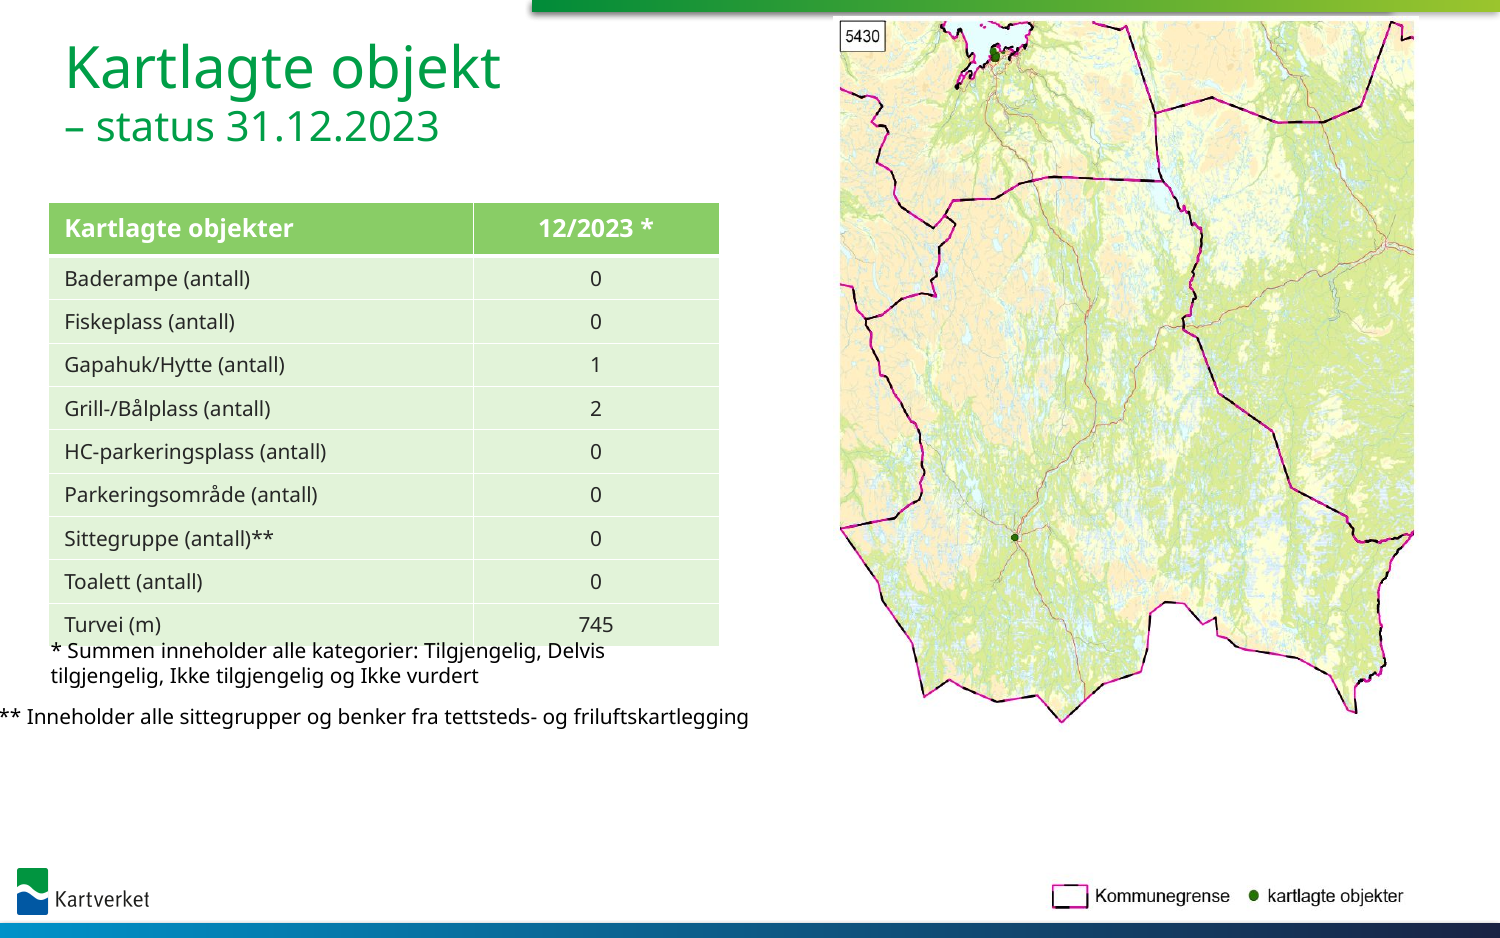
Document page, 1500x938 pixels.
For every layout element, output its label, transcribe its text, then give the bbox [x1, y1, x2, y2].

table_cell Parkeringsområde (antall) [49, 474, 473, 516]
table_cell 1 [474, 344, 719, 386]
table_cell 0 [474, 430, 719, 473]
table_cell 0 [474, 300, 719, 343]
picture [833, 16, 1419, 913]
text_box * Summen inneholder alle kategorier: Tilgjengelig, Delvis tilgjengelig, Ikke tilgjengelig og Ikke vurdert [35, 630, 721, 696]
table_cell Turvei (m) [49, 604, 473, 630]
table_cell 0 [474, 560, 719, 603]
text_box Kartlagte objekt – status 31.12.2023 [49, 26, 828, 158]
text_box ** Inneholder alle sittegrupper og benker fra tettsteds- og friluftskartlegging [0, 696, 765, 736]
table_cell Baderampe (antall) [49, 258, 473, 299]
table_cell 0 [474, 474, 719, 516]
table_header Kartlagte objekter [49, 203, 473, 254]
table_cell 0 [474, 258, 719, 299]
table_cell Fiskeplass (antall) [49, 300, 473, 343]
table_cell 2 [474, 387, 719, 429]
table_cell 0 [474, 517, 719, 559]
table_cell Sittegruppe (antall)** [49, 517, 473, 559]
table_header 12/2023 * [474, 203, 719, 254]
table_cell Toalett (antall) [49, 560, 473, 603]
table_cell HC-parkeringsplass (antall) [49, 430, 473, 473]
table_cell Gapahuk/Hytte (antall) [49, 344, 473, 386]
table_cell Grill-/Bålplass (antall) [49, 387, 473, 429]
text_box Kartlagte objekt – status 31.12.2023 [1424, 26, 1431, 158]
table_cell 745 [474, 604, 719, 630]
